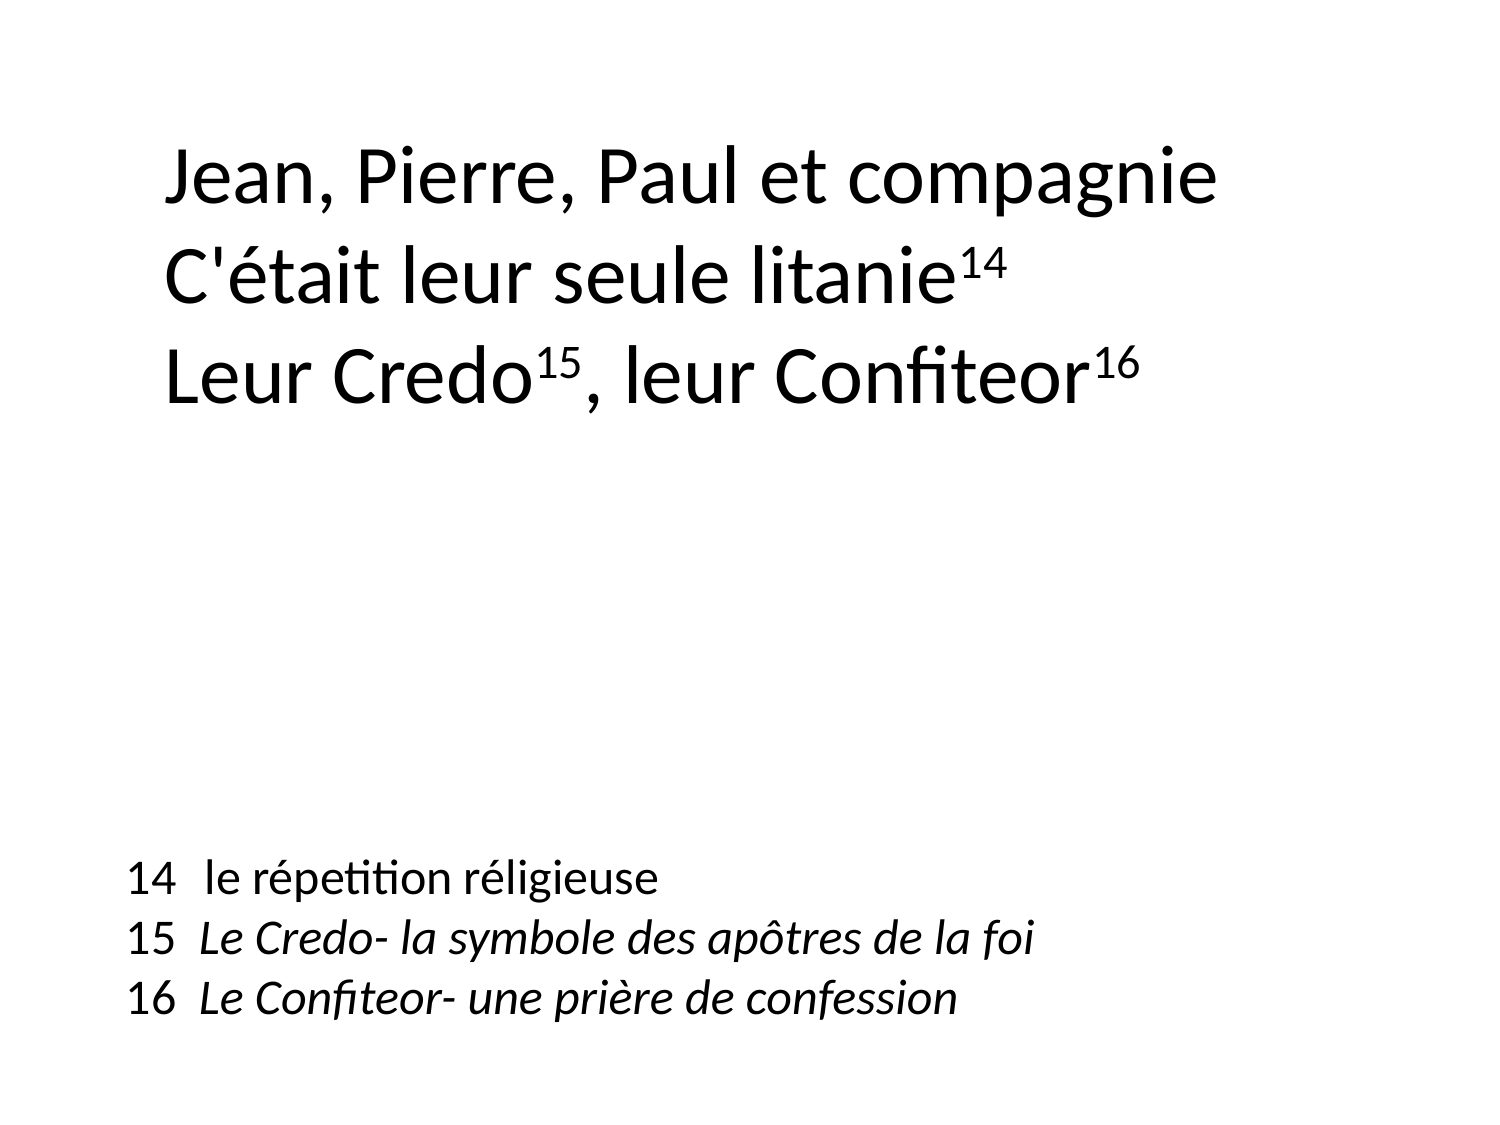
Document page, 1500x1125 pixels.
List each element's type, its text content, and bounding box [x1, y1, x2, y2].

text_box le répetition réligieuse 15 Le Credo- la symbole des apôtres de la foi 16 Le Confiteor- une prière de confession [111, 837, 1163, 1033]
text_box Jean, Pierre, Paul et compagnie C'était leur seule litanie14 Leur Credo15, leur Confiteor16 [149, 112, 1500, 528]
